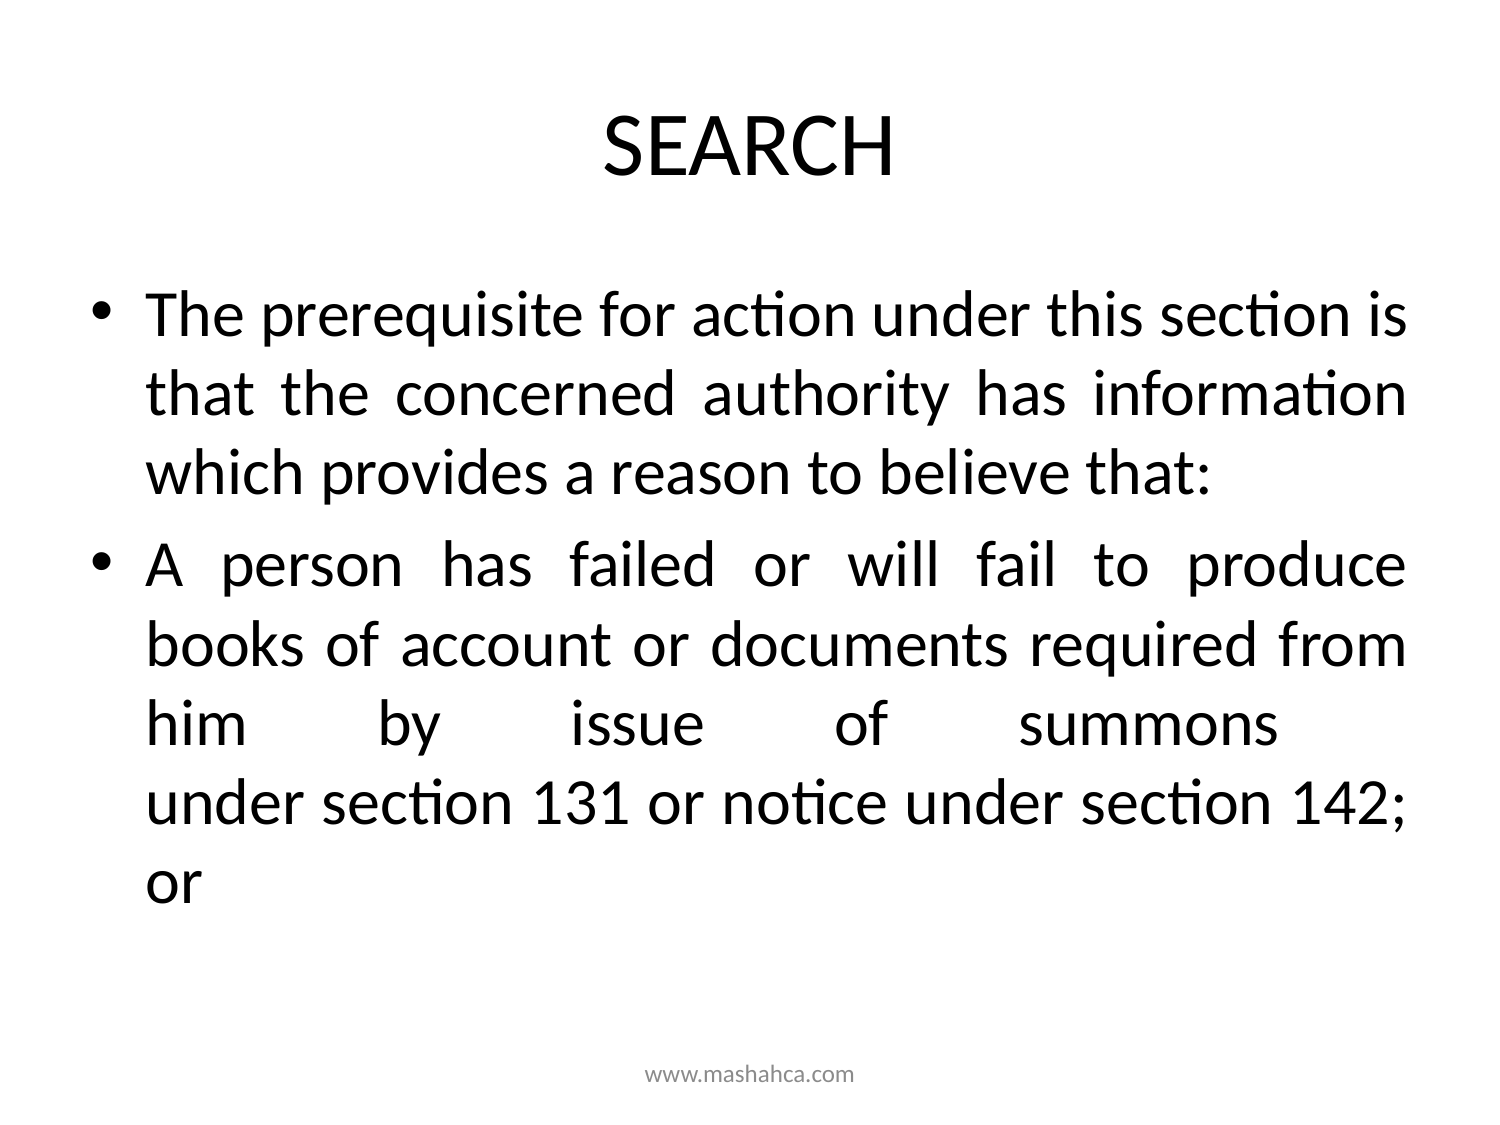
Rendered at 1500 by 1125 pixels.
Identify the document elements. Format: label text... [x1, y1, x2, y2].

title SEARCH [75, 45, 1425, 233]
list The prerequisite for action under this section is that the concerned authority has information which provides a reason to believe that: A person has failed or will fail to produce books of account or documents required from him by issue of summons under section 131 or notice under section 142; or [75, 262, 1425, 1005]
footer www.mashahca.com [512, 1042, 988, 1103]
